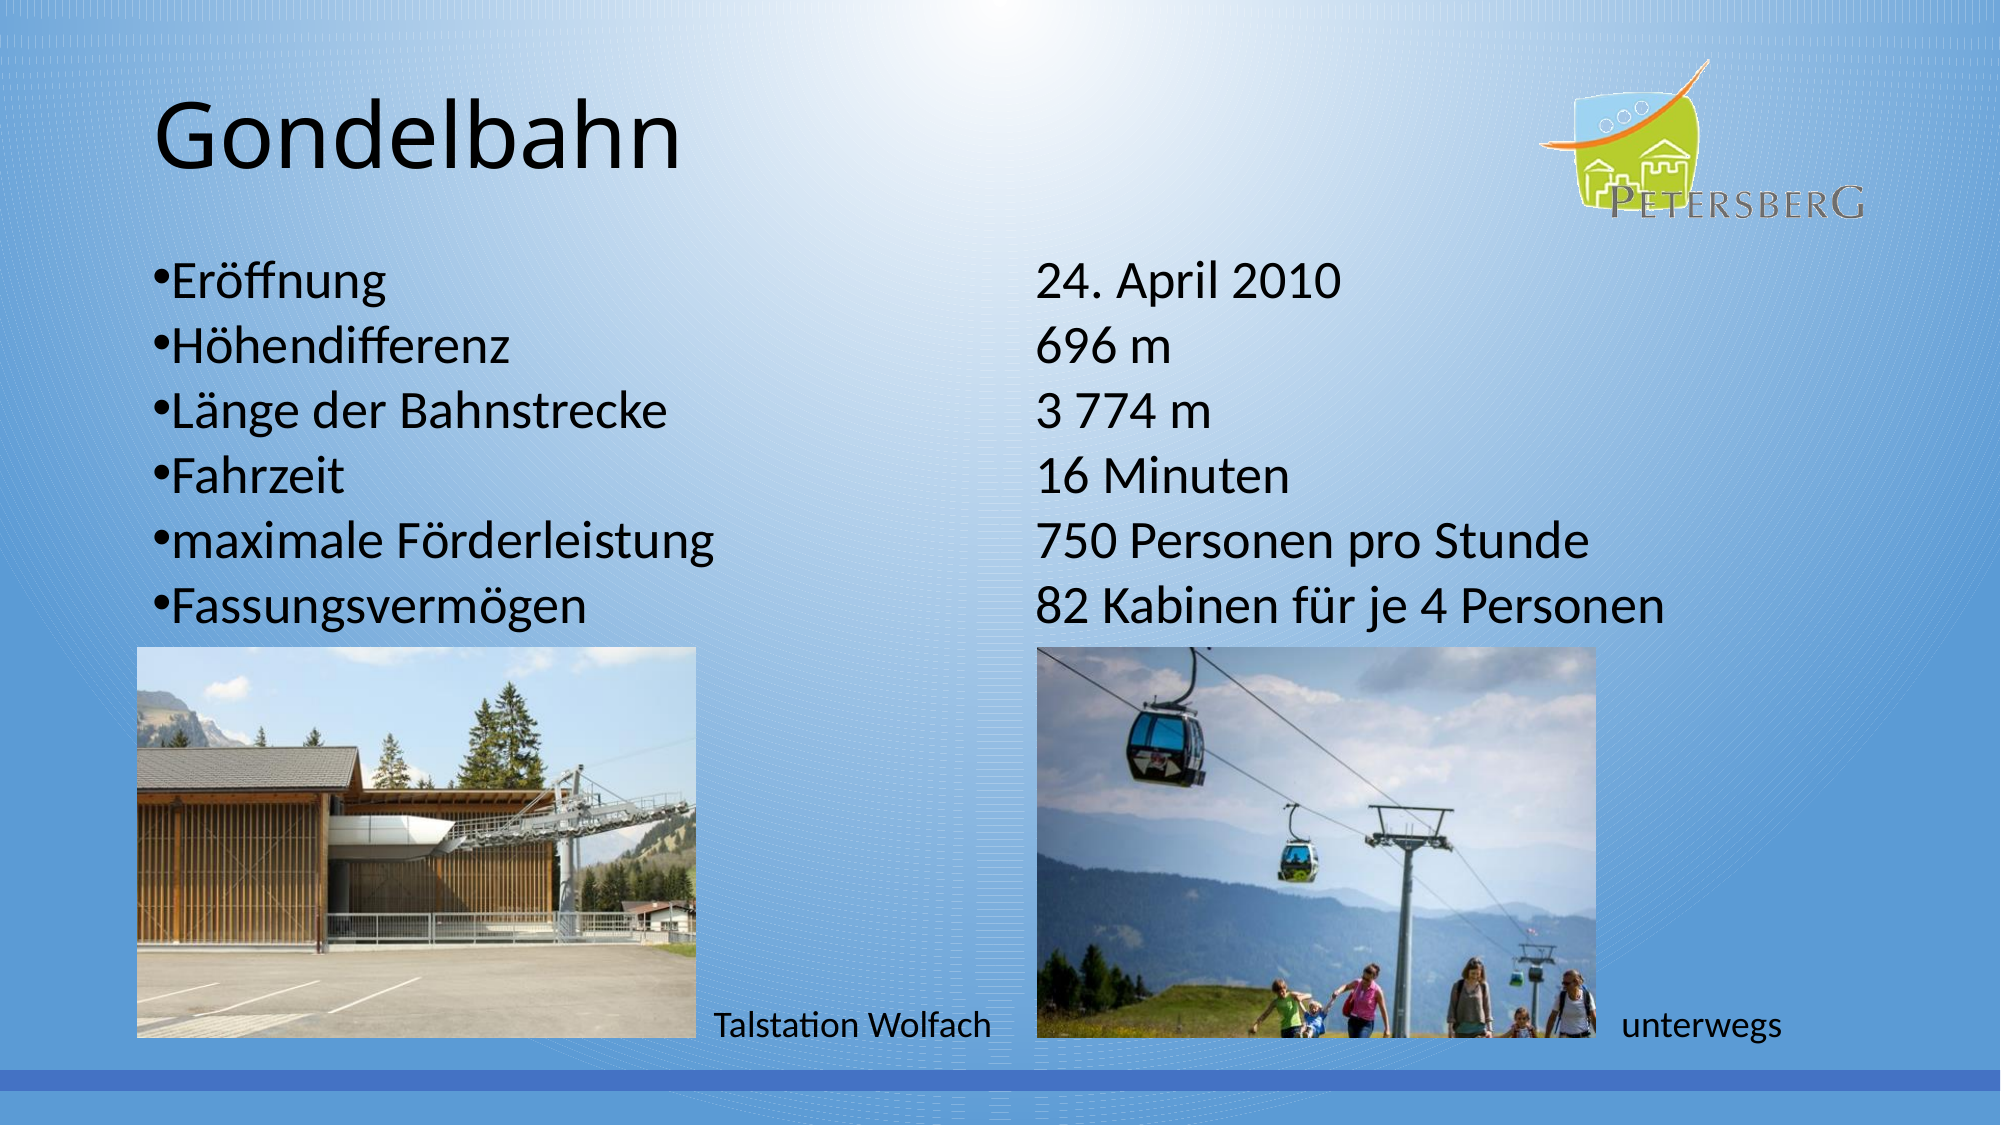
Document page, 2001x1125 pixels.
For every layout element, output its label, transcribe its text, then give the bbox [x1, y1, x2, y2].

picture [137, 647, 696, 1038]
title Gondelbahn [137, 59, 1539, 218]
picture [1037, 647, 1596, 1038]
list Eröffnung 24. April 2010 Höhendifferenz 696 m Länge der Bahnstrecke 3 774 m Fahrzeit 16 Minuten maximale Förderleistung 750 Personen pro Stunde Fassungsvermögen 82 Kabinen für je 4 Personen [137, 236, 1863, 648]
text_box unterwegs [1606, 993, 1990, 1053]
text_box Talstation Wolfach [698, 993, 1082, 1053]
picture [1539, 59, 1863, 219]
